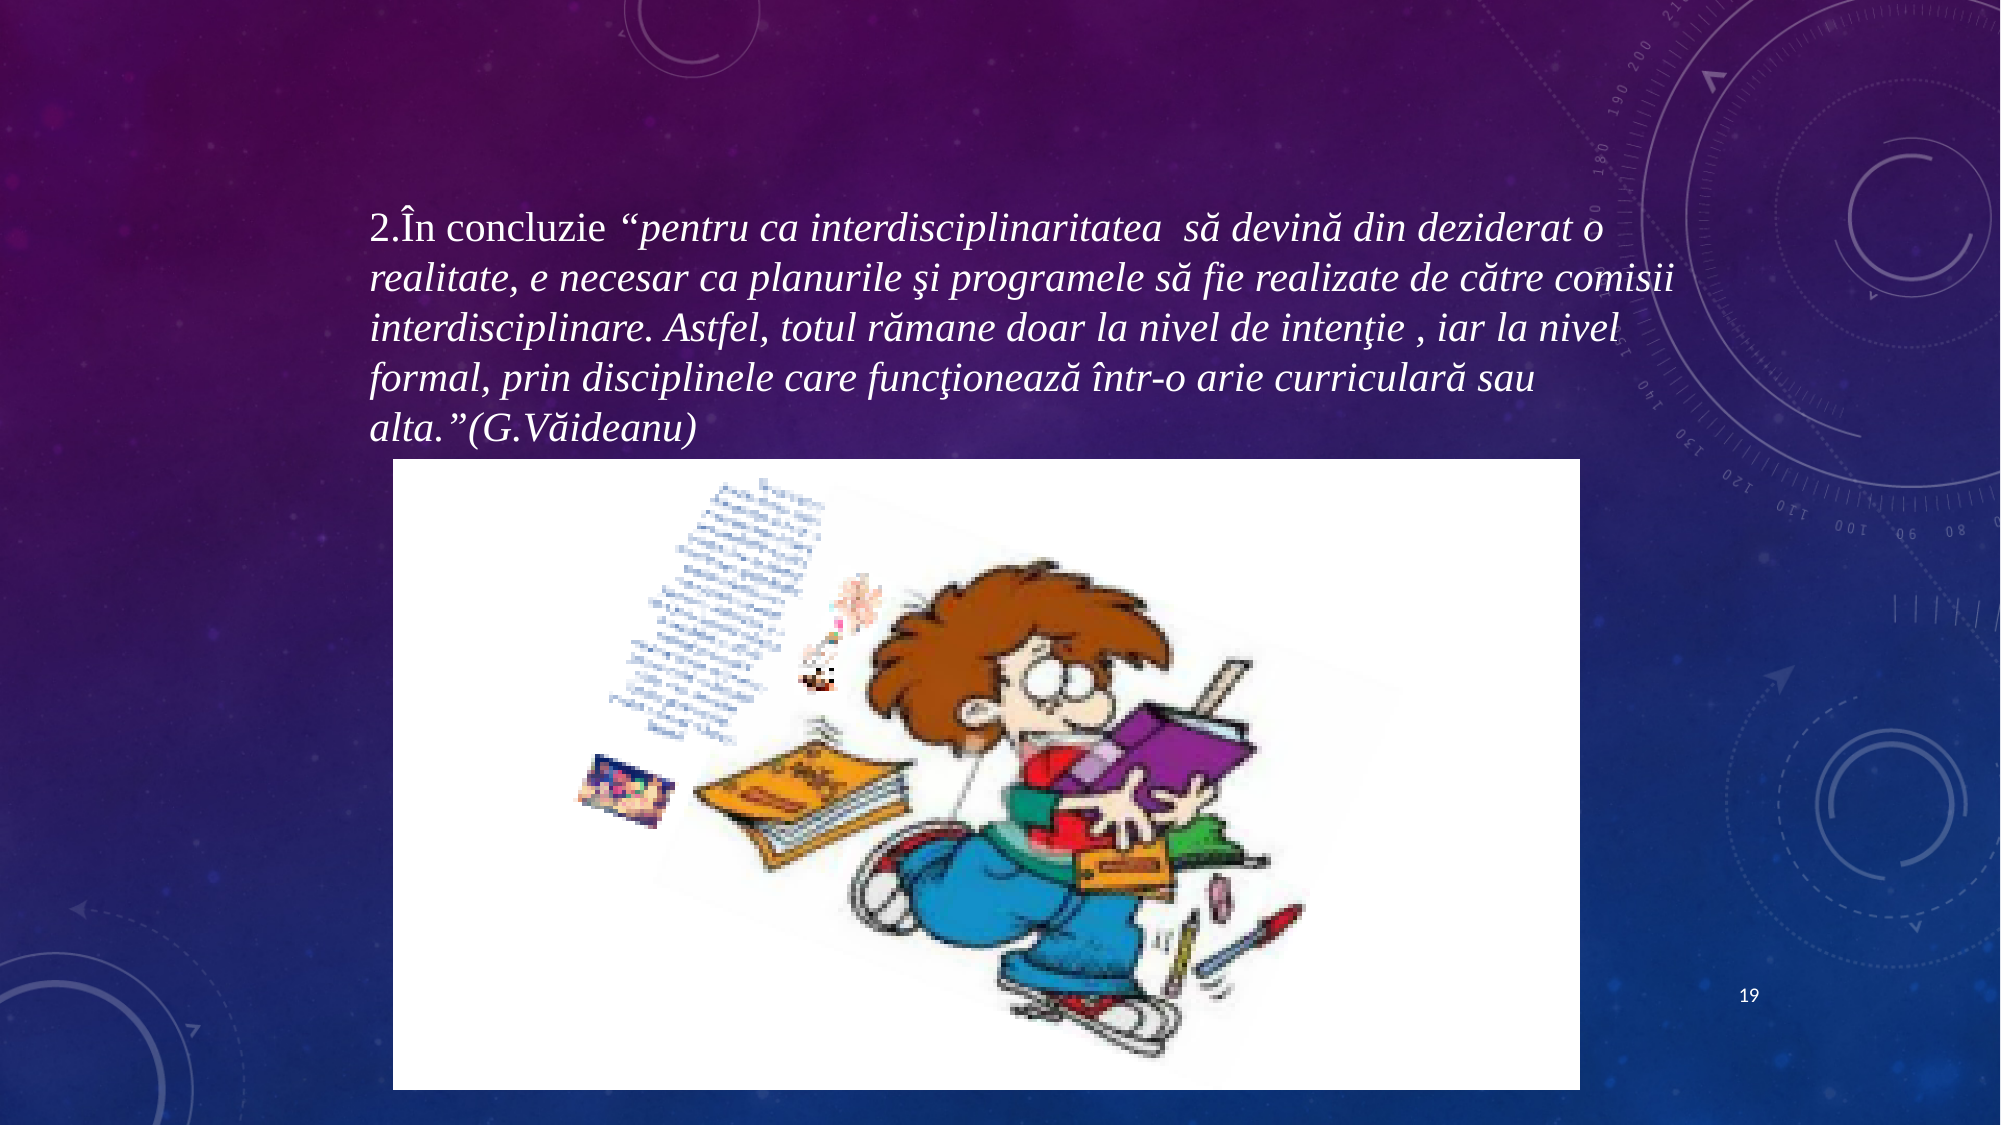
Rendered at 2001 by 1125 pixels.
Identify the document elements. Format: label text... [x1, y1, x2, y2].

picture [0, 0, 2001, 1125]
slide_number 19 [1684, 963, 1775, 1025]
text_box 2.În concluzie “pentru ca interdisciplinaritatea să devină din deziderat o realitate, e necesar ca planurile şi programele să fie realizate de către comisii interdisciplinare. Astfel, totul rămane doar la nivel de intenţie , iar la nivel formal, prin disciplinele care funcţionează într-o arie curriculară sau alta.”(G.Văideanu) [354, 191, 1727, 457]
